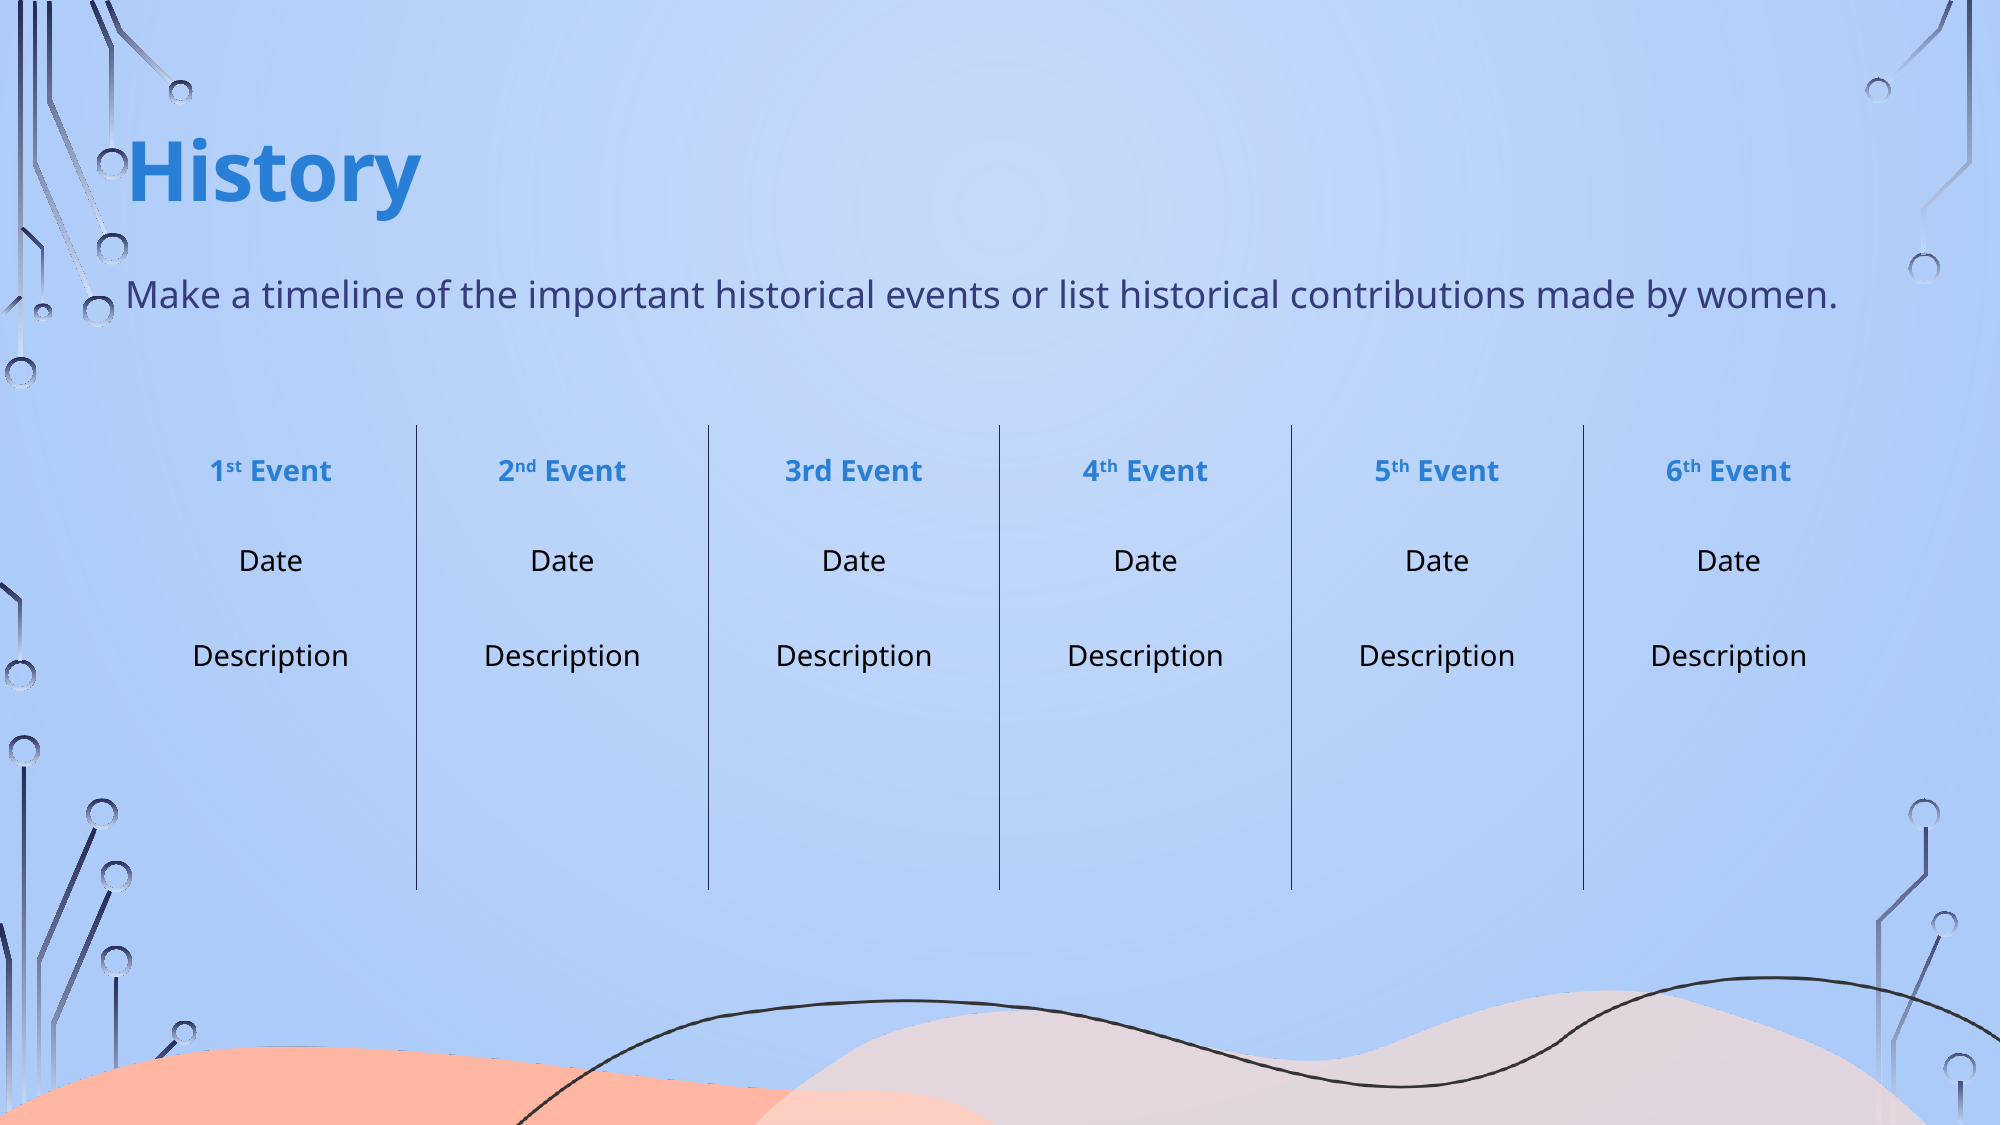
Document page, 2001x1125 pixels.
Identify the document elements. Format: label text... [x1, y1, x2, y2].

list Make a timeline of the important historical events or list historical contributions made by women. [125, 262, 1875, 388]
table_header 3rd Event [709, 425, 999, 515]
table_header 6th Event [1584, 425, 1875, 515]
table_header 2nd Event [417, 425, 708, 515]
table_cell Date [709, 515, 999, 605]
table_cell Description [125, 605, 416, 890]
table_cell Date [1000, 515, 1291, 605]
table_header 1st Event [125, 425, 416, 515]
table_cell Description [1584, 605, 1875, 890]
table_cell Date [1584, 515, 1875, 605]
table_cell Date [1292, 515, 1583, 605]
table_cell Description [709, 605, 999, 890]
table_cell Description [1292, 605, 1583, 890]
picture [0, 968, 2000, 1125]
table_header 4th Event [1000, 425, 1291, 515]
table_cell Date [417, 515, 708, 605]
table_cell Description [417, 605, 708, 890]
table_cell Date [125, 515, 416, 605]
table_cell Description [1000, 605, 1291, 890]
table_header 5th Event [1292, 425, 1583, 515]
title History [125, 117, 1875, 219]
